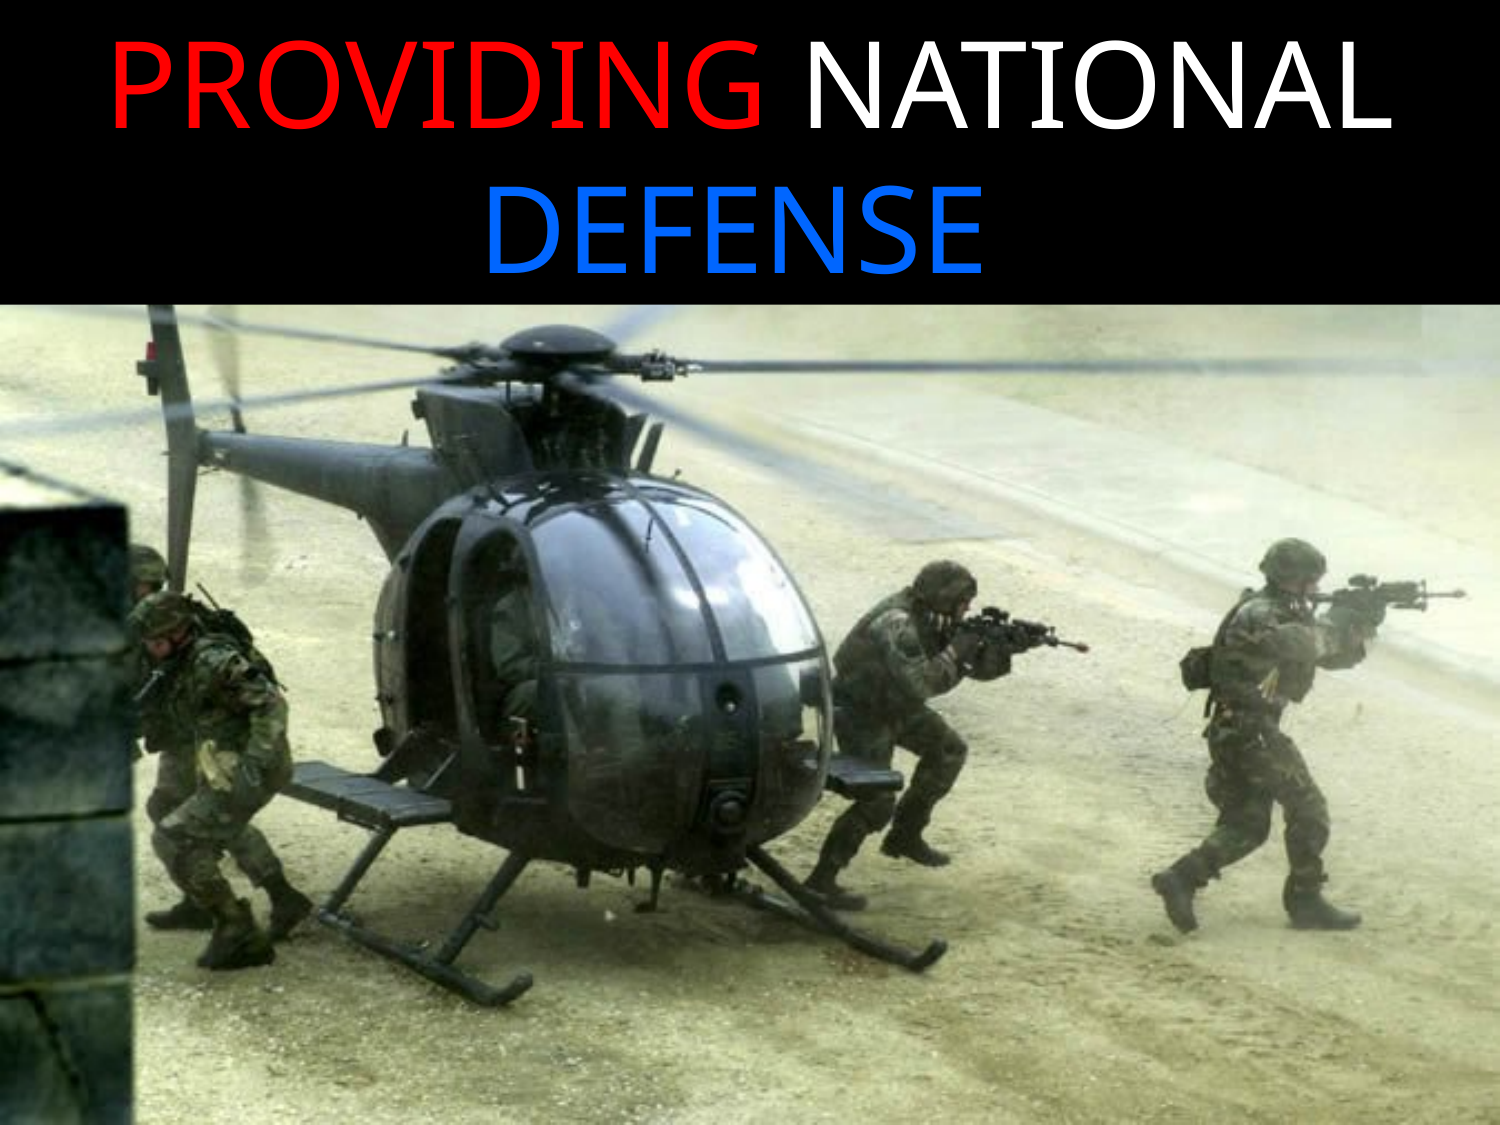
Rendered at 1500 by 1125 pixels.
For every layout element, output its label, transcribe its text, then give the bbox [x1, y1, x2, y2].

text_box PROVIDING NATIONAL DEFENSE! [0, 0, 1500, 75]
picture [0, 75, 1500, 1125]
